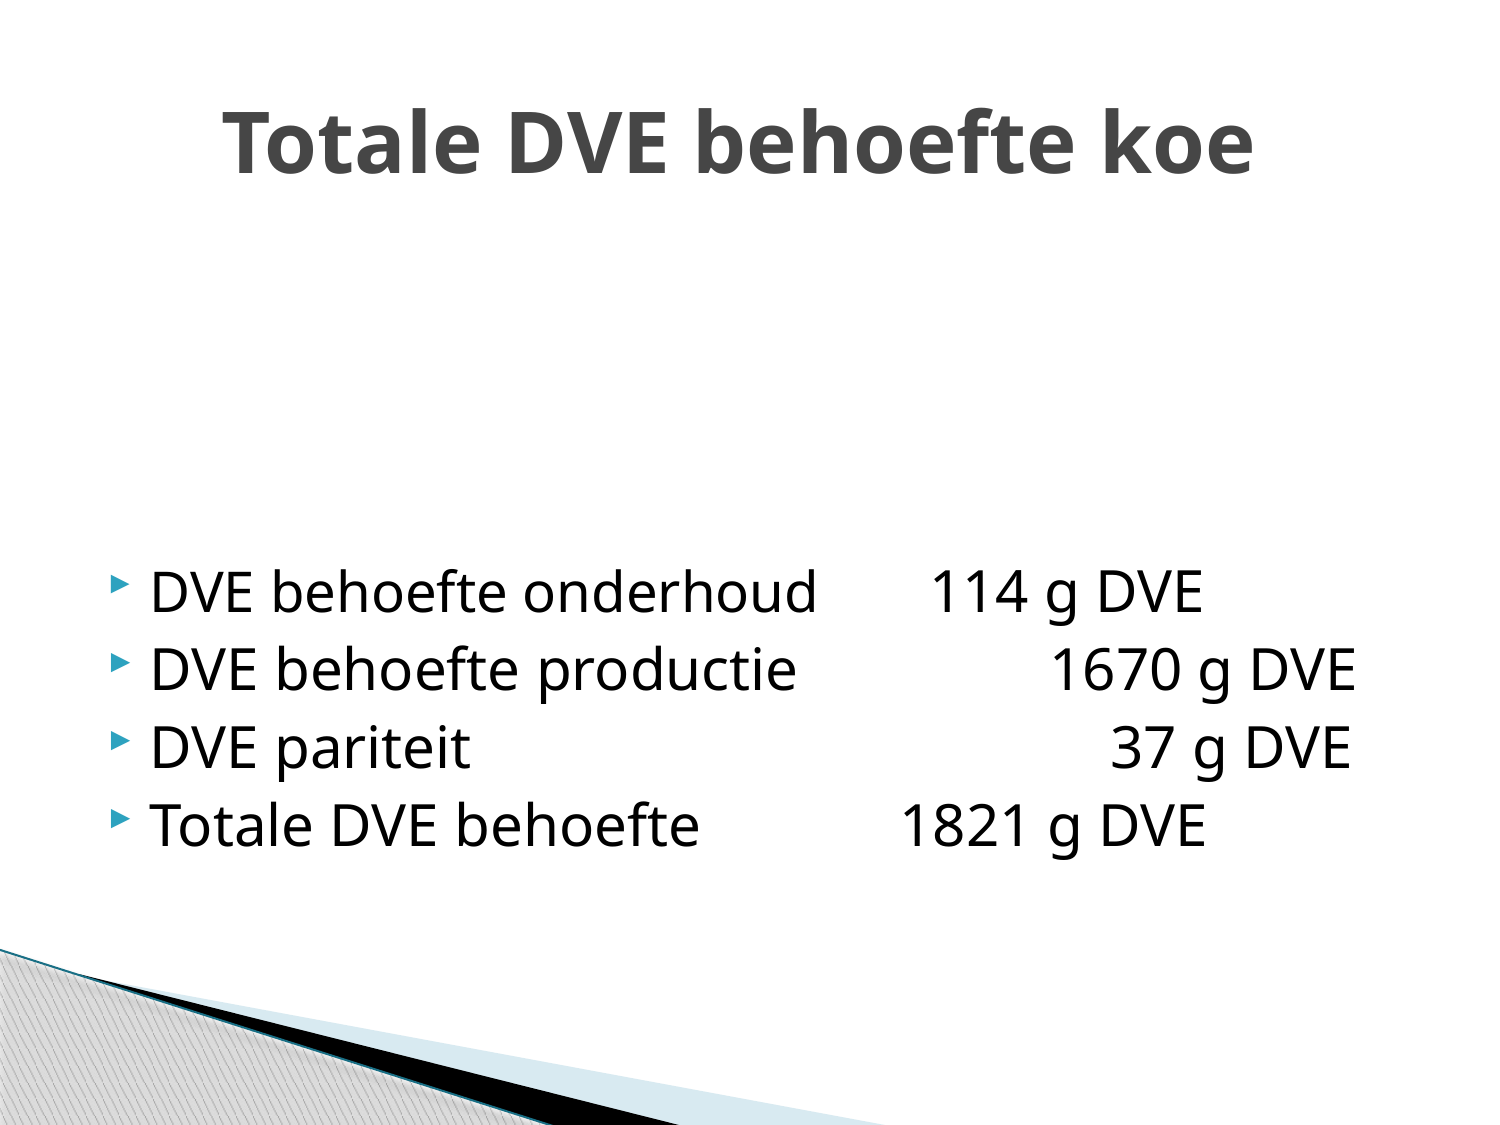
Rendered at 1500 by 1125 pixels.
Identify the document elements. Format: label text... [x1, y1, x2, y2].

list DVE behoefte onderhoud 114 g DVE DVE behoefte productie 1670 g DVE DVE pariteit 37 g DVE Totale DVE behoefte 1821 g DVE [75, 243, 1425, 986]
title Totale DVE behoefte koe [75, 45, 1425, 233]
